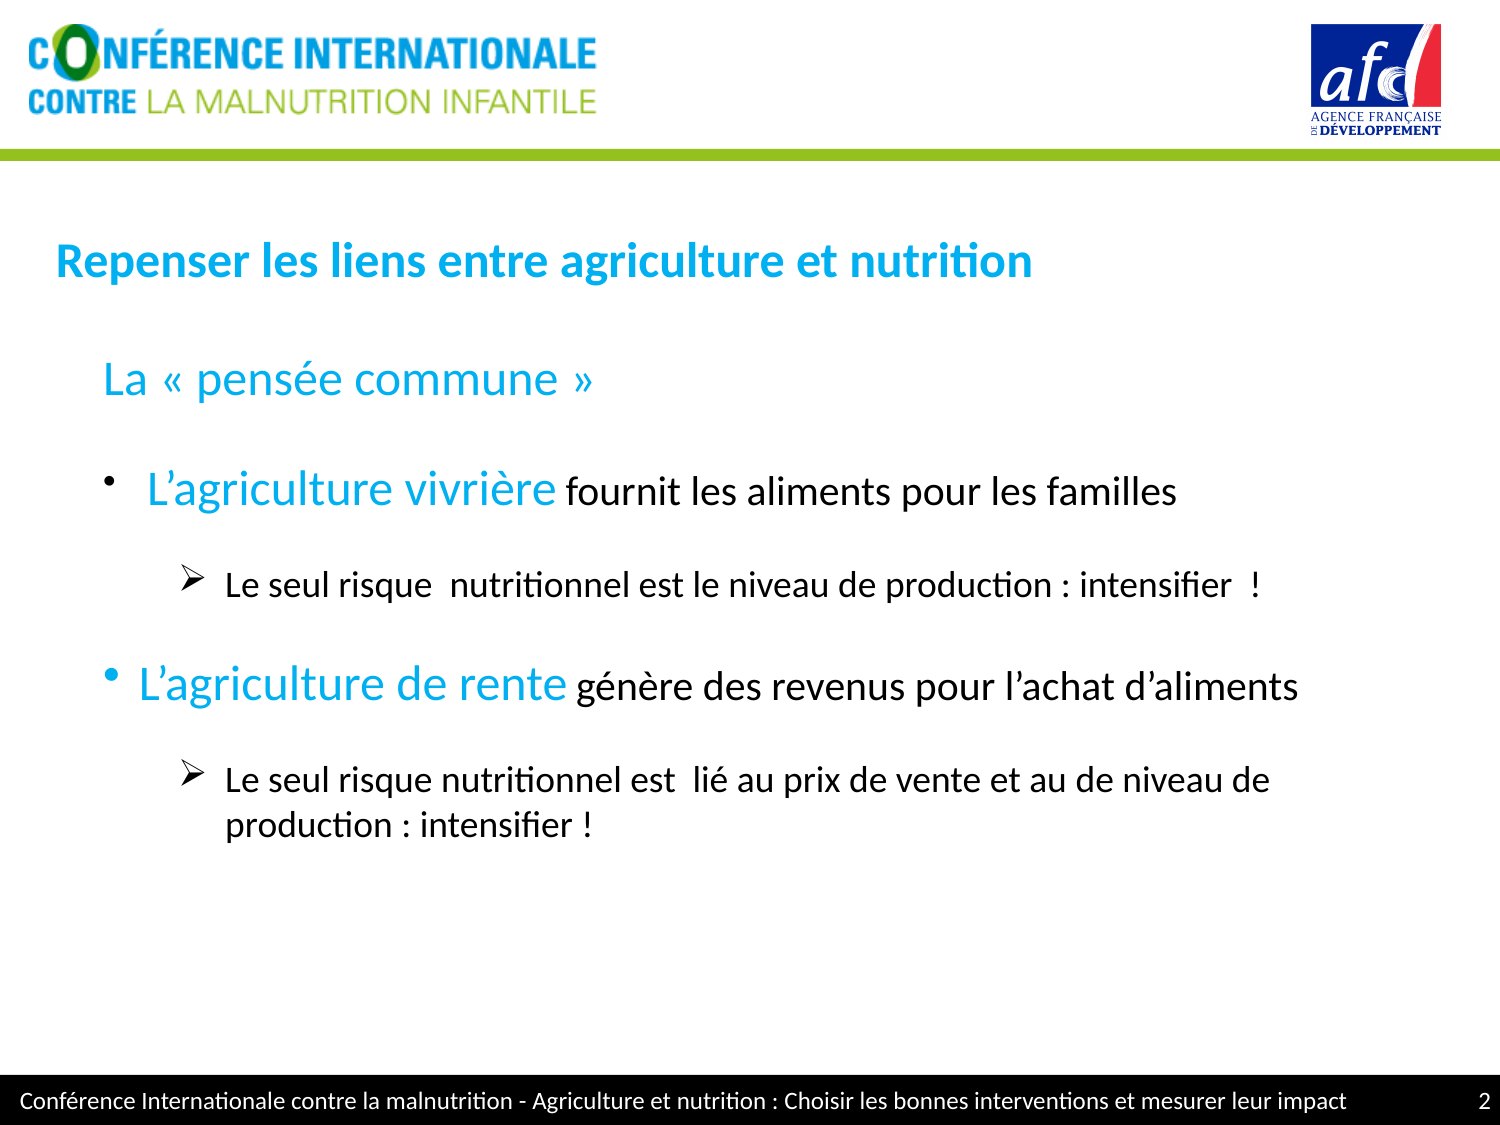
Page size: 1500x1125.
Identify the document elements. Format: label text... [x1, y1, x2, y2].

slide_number 2 [1376, 1069, 1500, 1125]
text_box La « pensée commune » L’agriculture vivrière fournit les aliments pour les familles Le seul risque nutritionnel est le niveau de production : intensifier ! L’agriculture de rente génère des revenus pour l’achat d’aliments Le seul risque nutritionnel est lié au prix de vente et au de niveau de production : intensifier ! [88, 338, 1388, 898]
text_box Repenser les liens entre agriculture et nutrition [41, 219, 1500, 295]
text_box [0, 147, 1500, 163]
footer Conférence Internationale contre la malnutrition - Agriculture et nutrition : Choisir les bonnes interventions et mesurer leur impact [0, 1069, 1376, 1125]
picture [1304, 18, 1448, 141]
picture [29, 24, 597, 115]
